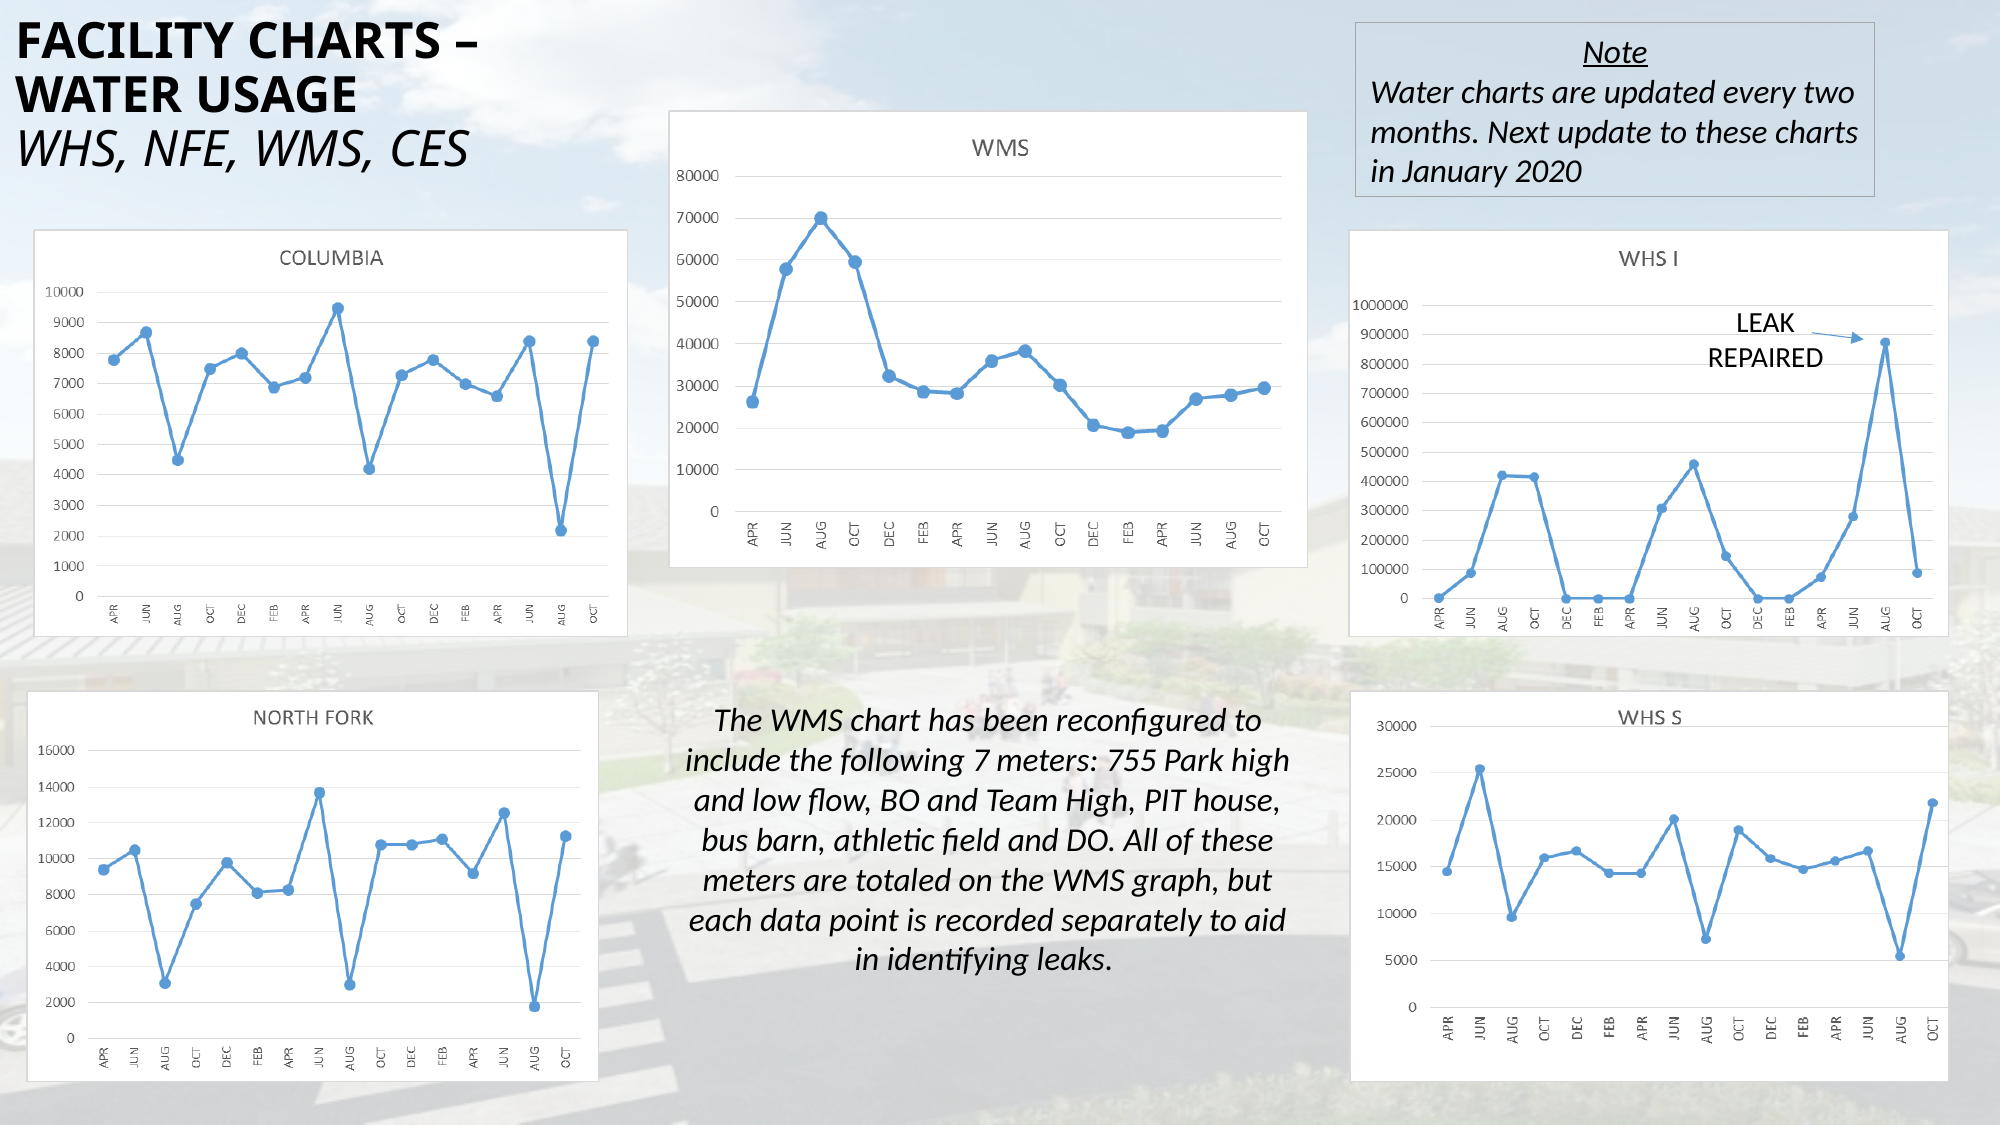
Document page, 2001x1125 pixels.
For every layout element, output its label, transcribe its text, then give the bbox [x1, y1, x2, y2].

title FACILITY CHARTS – WATER USAGE WHS, NFE, WMS, CES [0, 45, 1355, 148]
text_box Note Water charts are updated every two months. Next update to these charts in January 2020 [1355, 22, 1875, 197]
text_box The WMS chart has been reconfigured to include the following 7 meters: 755 Park high and low flow, BO and Team High, PIT house, bus barn, athletic field and DO. All of these meters are totaled on the WMS graph, but each data point is recorded separately to aid in identifying leaks. [670, 690, 1306, 985]
picture [1348, 229, 1949, 637]
picture [1349, 690, 1949, 1082]
picture [668, 110, 1308, 568]
picture [26, 690, 599, 1082]
picture [33, 229, 628, 637]
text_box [1811, 332, 1864, 340]
